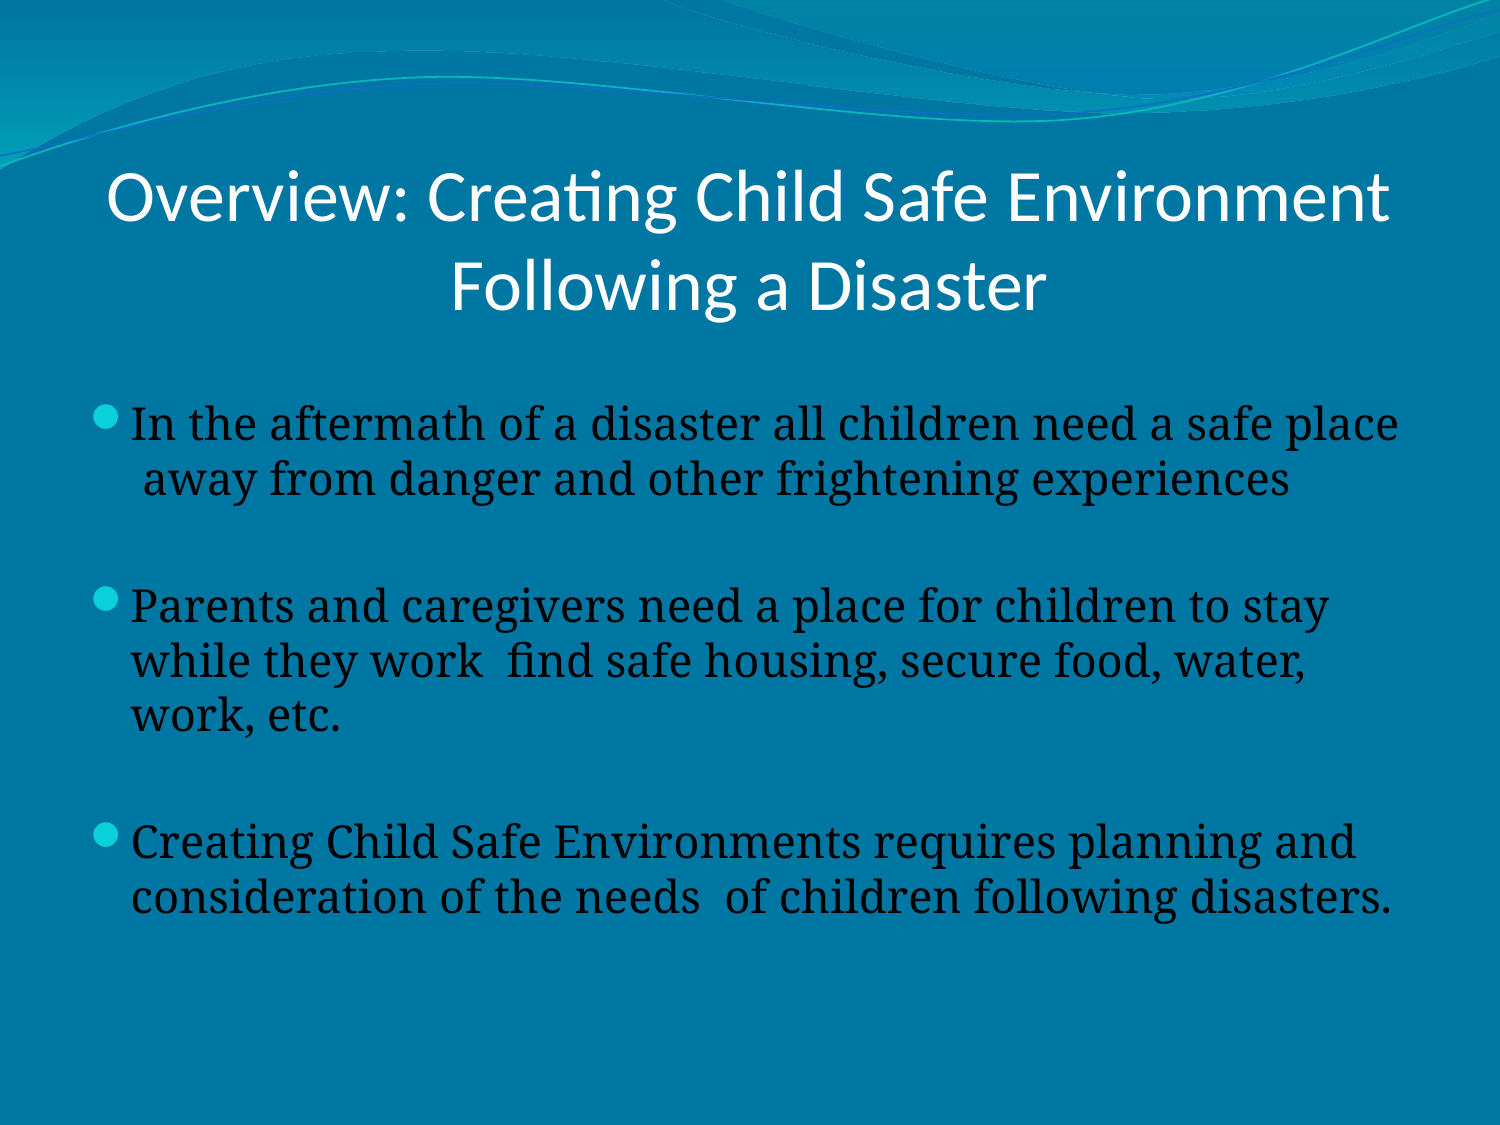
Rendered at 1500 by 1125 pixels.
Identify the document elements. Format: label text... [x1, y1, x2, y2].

list In the aftermath of a disaster all children need a safe place away from danger and other frightening experiences Parents and caregivers need a place for children to stay while they work find safe housing, secure food, water, work, etc. Creating Child Safe Environments requires planning and consideration of the needs of children following disasters. [75, 387, 1425, 1038]
title Overview: Creating Child Safe Environment Following a Disaster [75, 137, 1425, 325]
